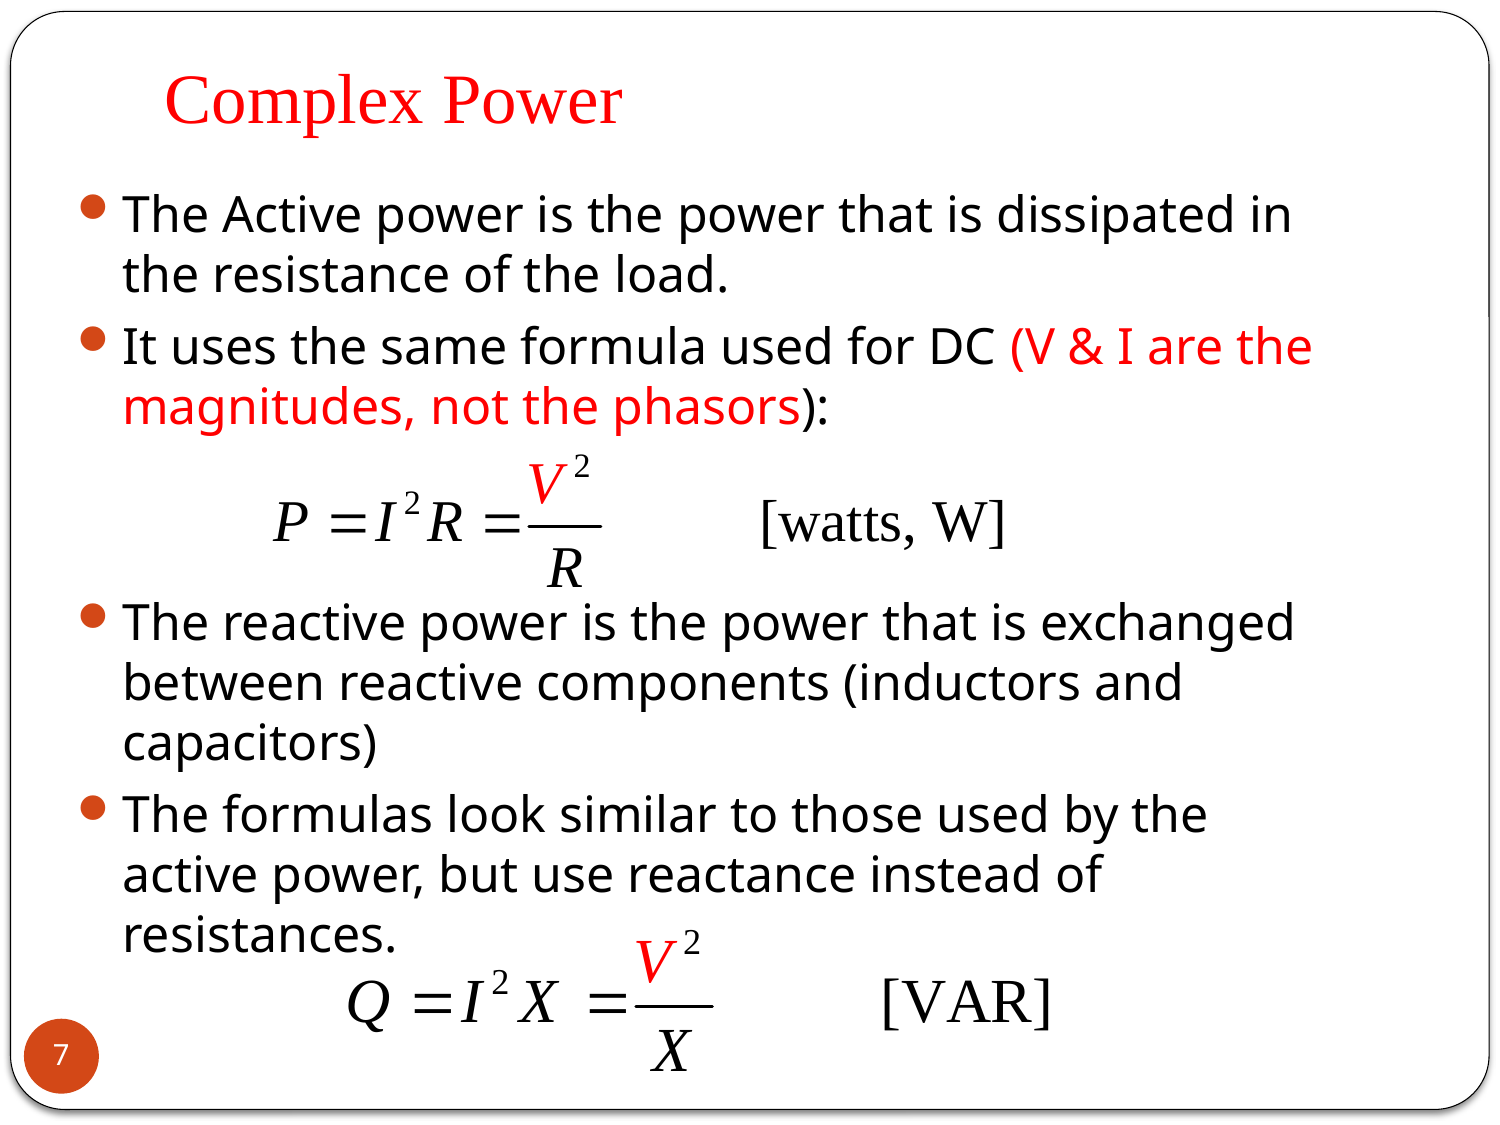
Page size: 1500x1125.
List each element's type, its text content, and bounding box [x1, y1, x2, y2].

title Complex Power [150, 45, 1425, 238]
slide_number 7 [23, 1018, 99, 1094]
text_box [262, 437, 1015, 601]
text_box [337, 912, 1060, 1086]
list The Active power is the power that is dissipated in the resistance of the load. It uses the same formula used for DC (V & I are the magnitudes, not the phasors): The reactive power is the power that is exchanged between reactive components (inductors and capacitors) The formulas look similar to those used by the active power, but use reactance instead of resistances. [62, 174, 1338, 925]
